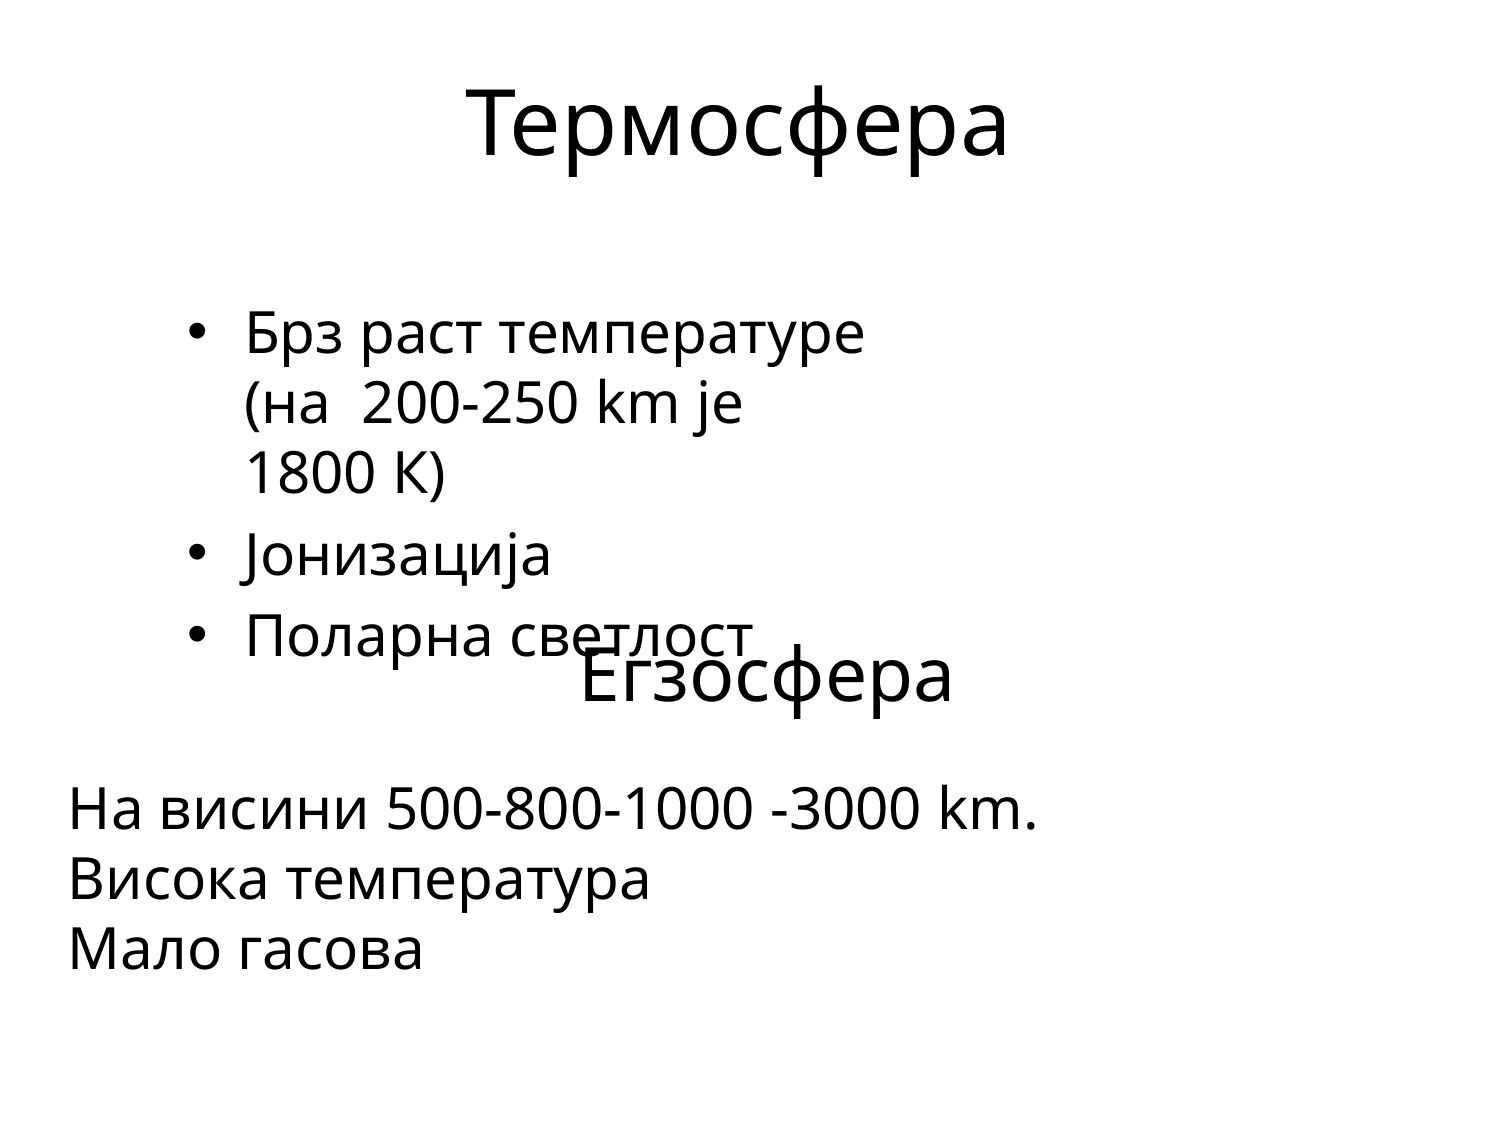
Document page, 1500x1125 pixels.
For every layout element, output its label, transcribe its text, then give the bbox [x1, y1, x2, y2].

title Термосфера [100, 24, 1400, 213]
text_box Егзосфера [563, 618, 981, 724]
text_box На висини 500-800-1000 -3000 km. Висока температура Мало гасова [53, 763, 1054, 1034]
list Брз раст температуре (на 200-250 km је 1800 К) Јонизација Поларна светлост [172, 287, 901, 634]
